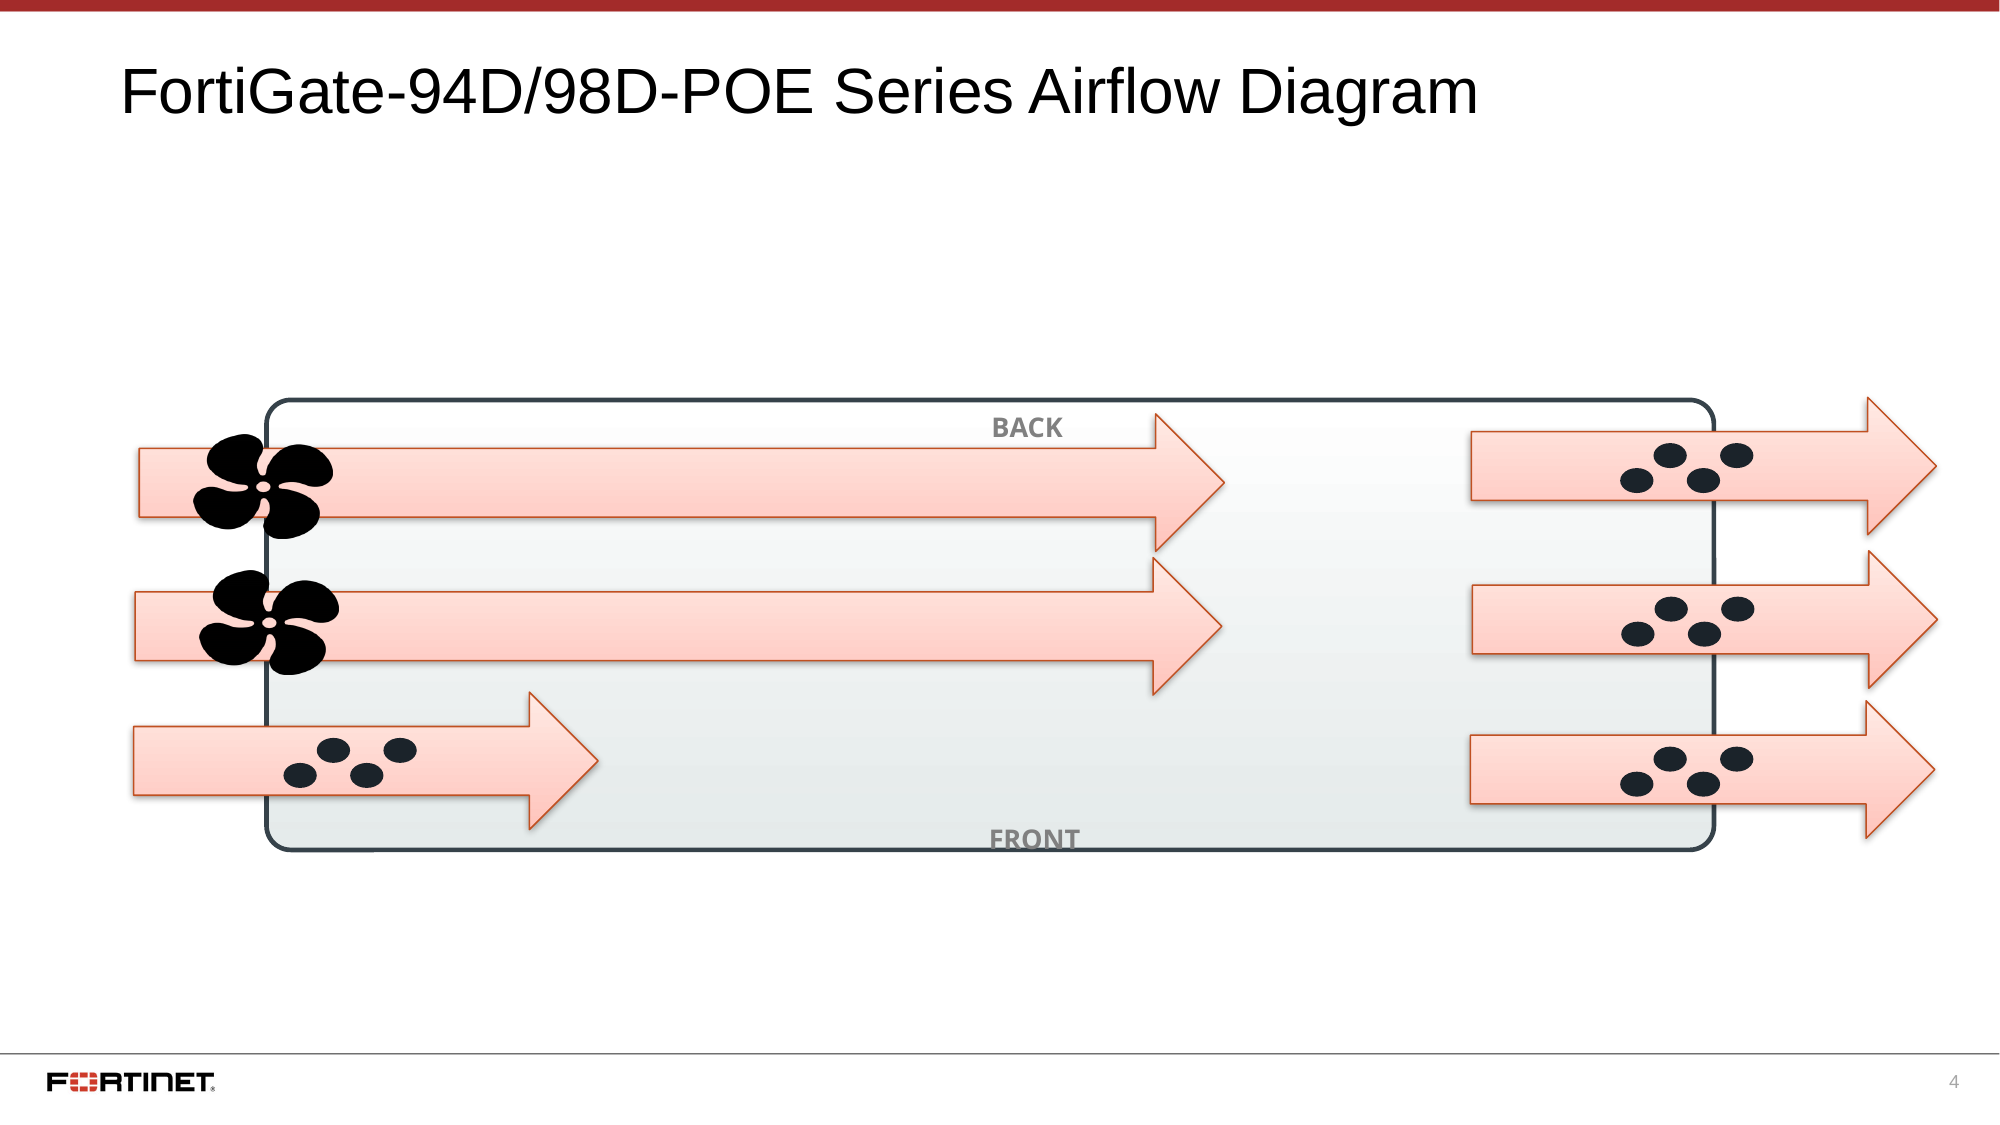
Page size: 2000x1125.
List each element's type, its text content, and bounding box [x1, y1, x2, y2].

text_box [1719, 550, 1939, 689]
text_box [1469, 734, 1656, 805]
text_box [1661, 401, 1713, 535]
text_box [1470, 430, 1656, 502]
text_box [344, 556, 1223, 696]
text_box [1471, 584, 1657, 655]
text_box [132, 725, 319, 797]
text_box [1718, 700, 1936, 839]
text_box FRONT [968, 812, 1101, 865]
text_box BACK [971, 399, 1084, 445]
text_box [1662, 554, 1714, 689]
text_box [138, 447, 188, 518]
text_box [266, 399, 1714, 850]
text_box [134, 591, 194, 662]
title FortiGate-94D/98D-POE Series Airflow Diagram [99, 45, 1900, 138]
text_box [324, 695, 376, 830]
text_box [1661, 704, 1713, 839]
text_box [337, 413, 1225, 553]
picture [0, 0, 2000, 1125]
text_box [1718, 396, 1937, 536]
text_box [379, 691, 599, 831]
